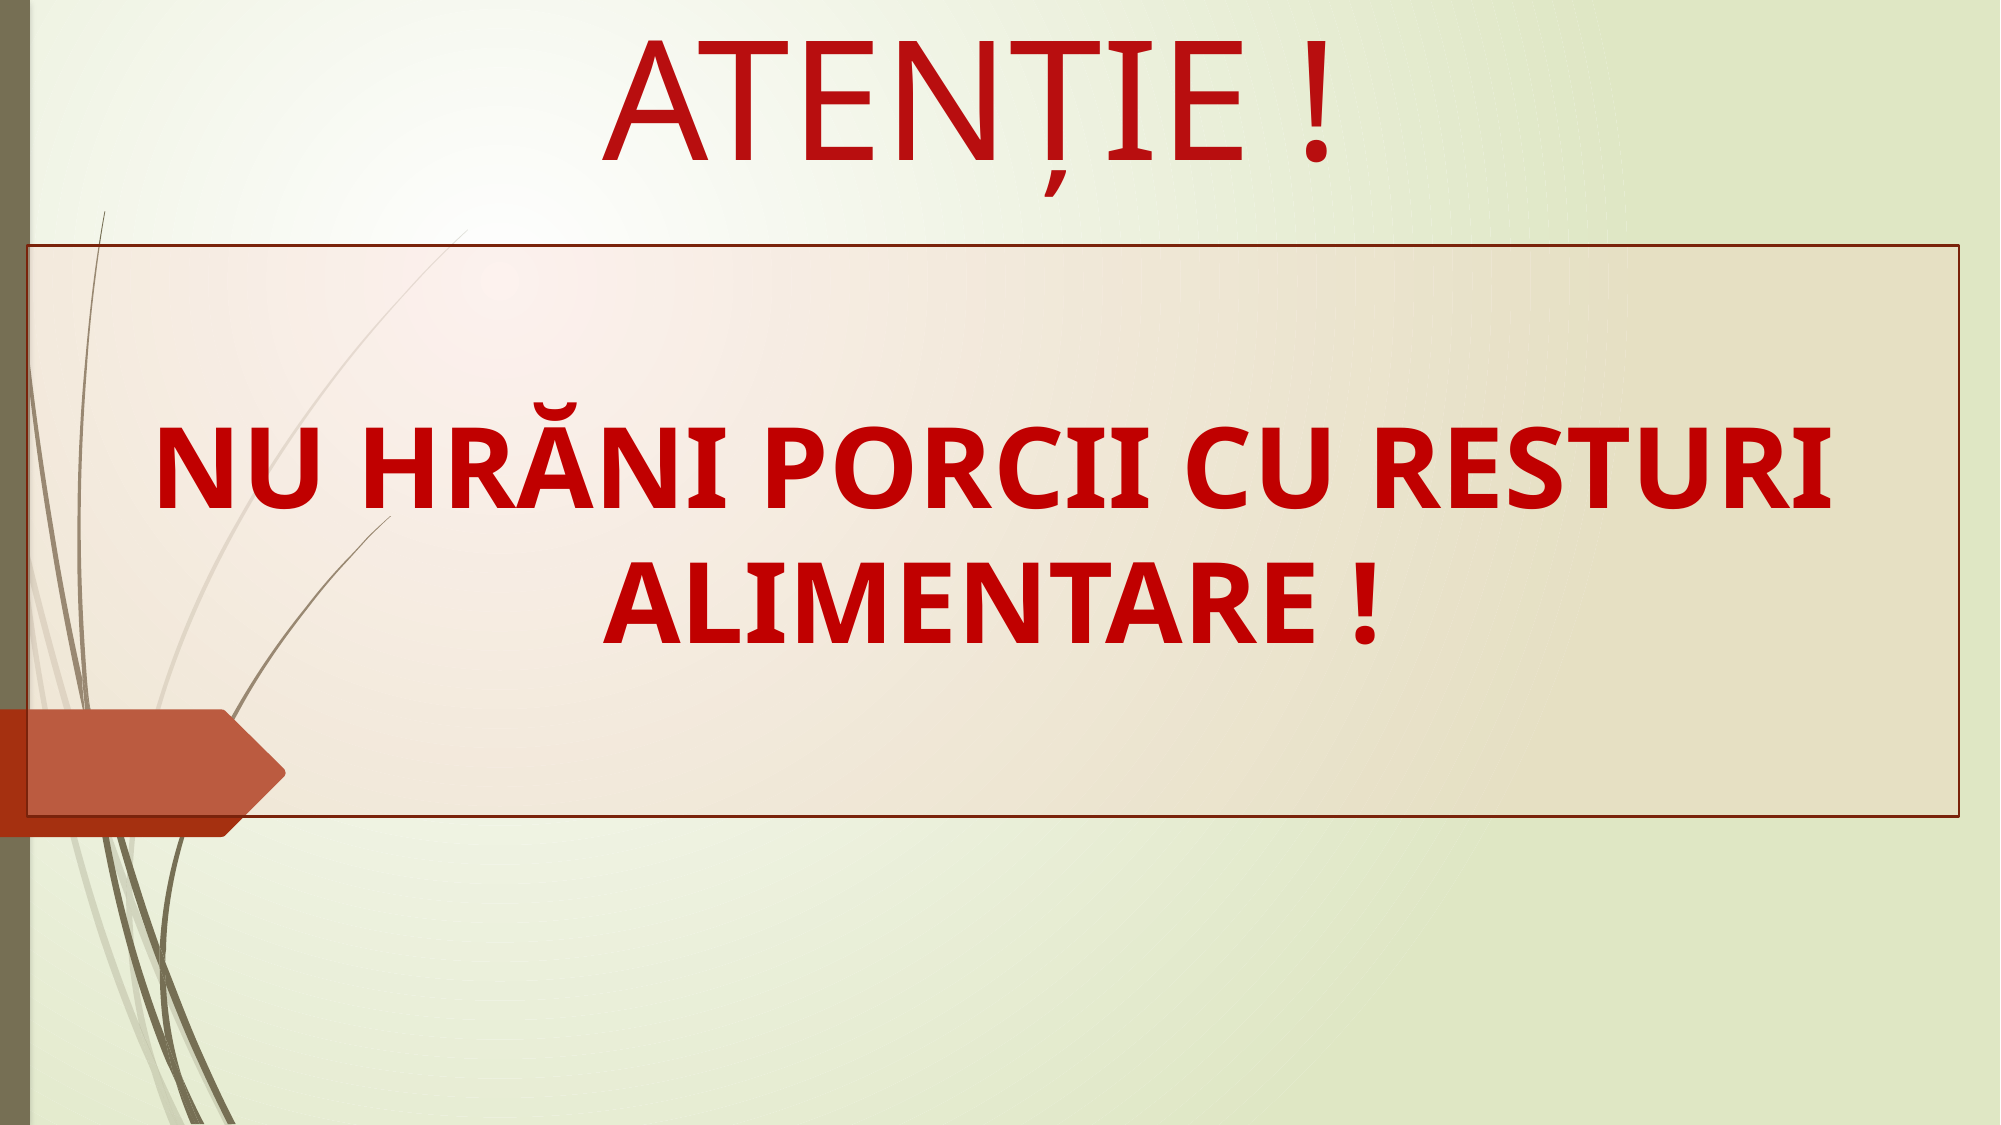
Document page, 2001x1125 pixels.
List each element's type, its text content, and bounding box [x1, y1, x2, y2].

text_box ATENȚIE ! [438, 6, 1504, 205]
text_box NU HRĂNI PORCII CU RESTURI ALIMENTARE ! [26, 244, 1960, 818]
